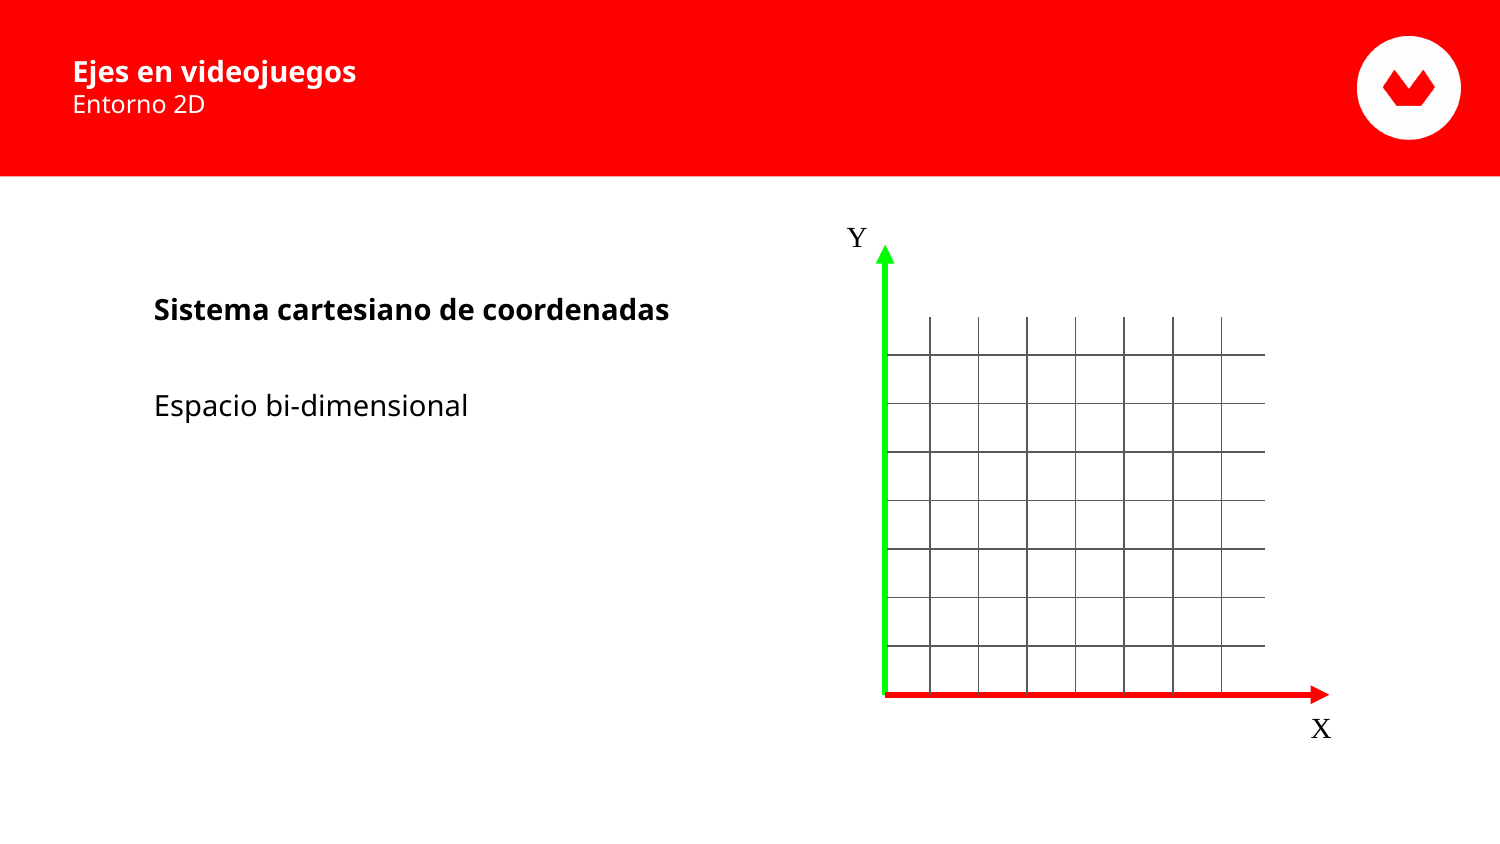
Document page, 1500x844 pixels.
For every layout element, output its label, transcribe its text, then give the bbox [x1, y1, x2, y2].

text_box Y [831, 203, 886, 261]
text_box [0, 0, 1500, 177]
text_box Ejes en videojuegos Entorno 2D [57, 38, 905, 138]
text_box Espacio bi-dimensional [139, 372, 676, 472]
text_box Sistema cartesiano de coordenadas [138, 276, 688, 376]
picture [1333, 16, 1480, 160]
text_box X [1295, 694, 1350, 753]
